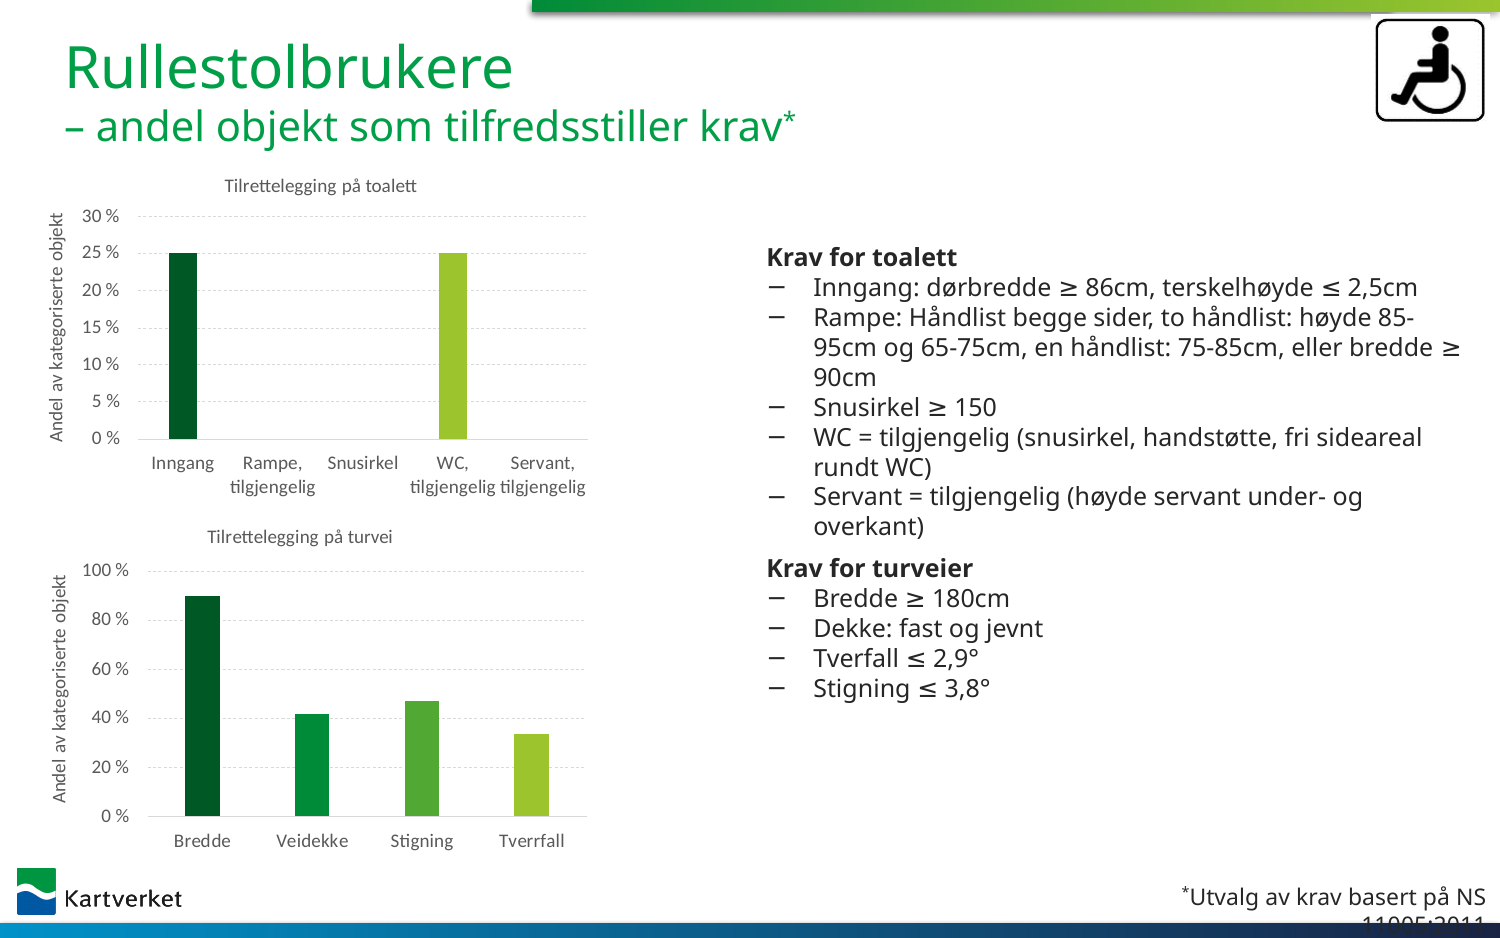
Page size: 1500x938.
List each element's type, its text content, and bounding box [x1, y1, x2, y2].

text_box Rullestolbrukere – andel objekt som tilfredsstiller krav* [49, 14, 1431, 158]
picture [41, 520, 598, 859]
picture [41, 166, 599, 505]
text_box Krav for turveier Bredde ≥ 180cm Dekke: fast og jevnt Tverfall ≤ 2,9° Stigning ≤ 3,8° [751, 545, 1483, 710]
text_box *Utvalg av krav basert på NS 11005:2011 [1068, 873, 1500, 938]
picture [1371, 13, 1491, 127]
text_box Krav for toalett Inngang: dørbredde ≥ 86cm, terskelhøyde ≤ 2,5cm Rampe: Håndlist begge sider, to håndlist: høyde 85-95cm og 65-75cm, en håndlist: 75-85cm, eller bredde ≥ 90cm Snusirkel ≥ 150 WC = tilgjengelig (snusirkel, handstøtte, fri sideareal rundt WC) Servant = tilgjengelig (høyde servant under- og overkant) [751, 234, 1483, 545]
